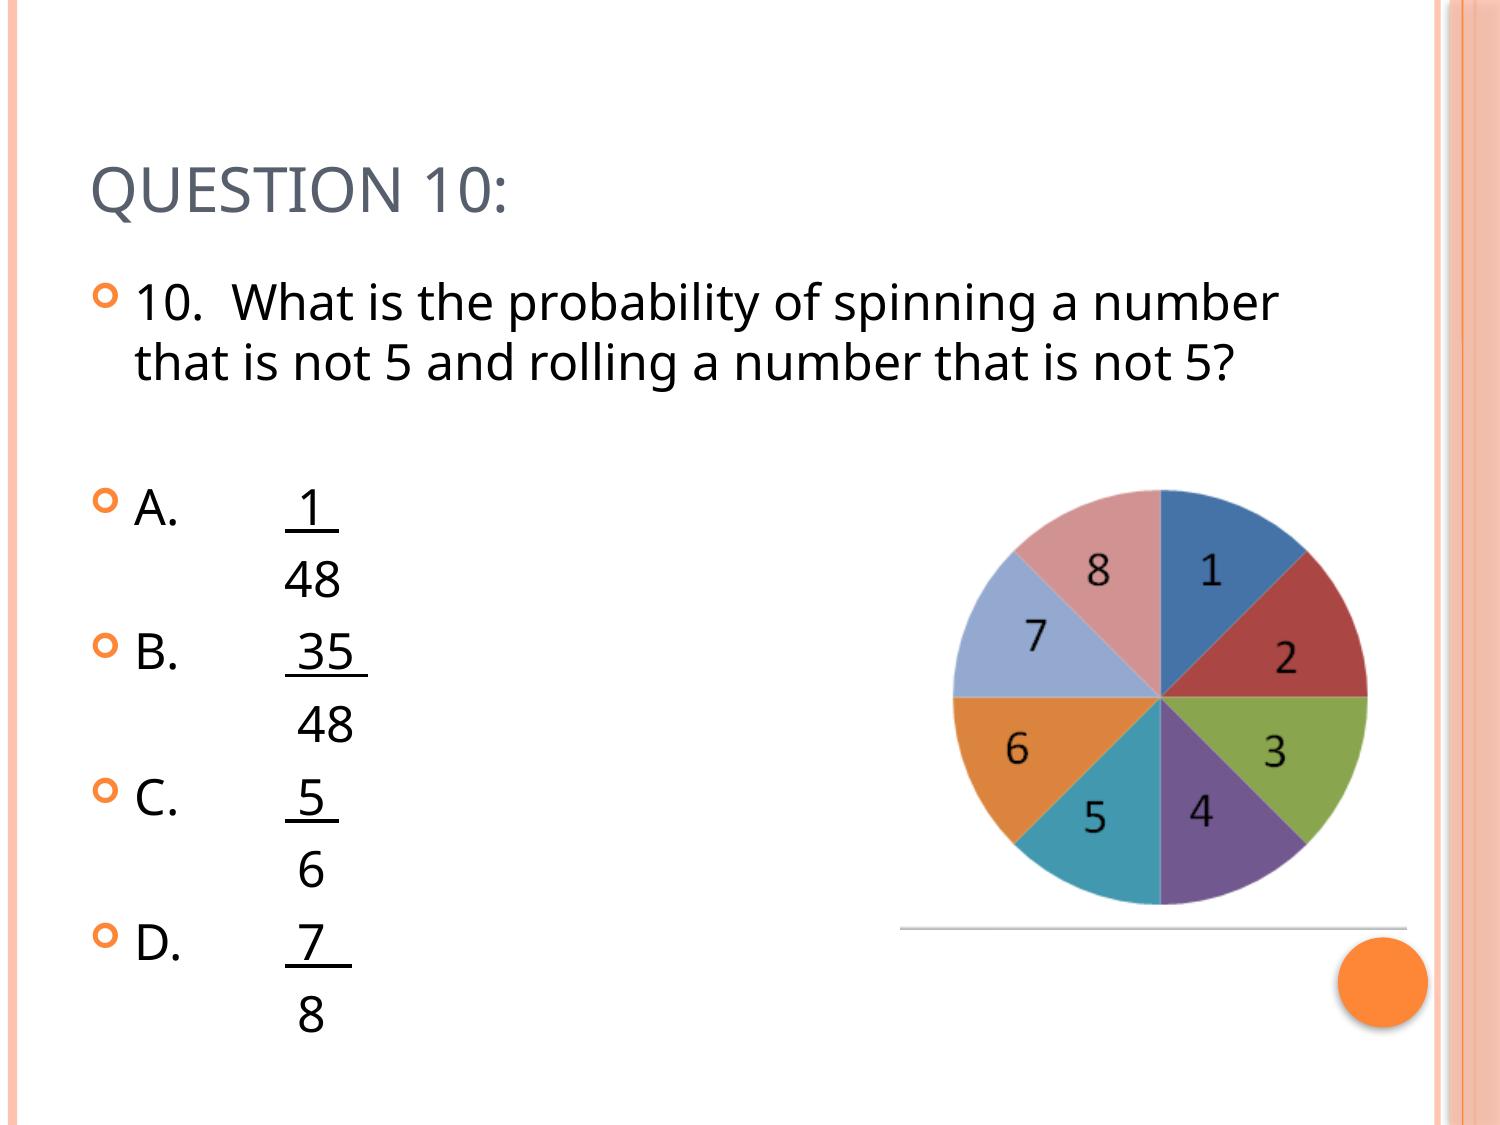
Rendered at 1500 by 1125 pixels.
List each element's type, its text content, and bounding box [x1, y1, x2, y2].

title Question 10: [75, 45, 1300, 233]
list 10. What is the probability of spinning a number that is not 5 and rolling a number that is not 5? A. 1 48 B. 35 48 C. 5 6 D. 7 8 [75, 262, 1300, 1062]
picture [899, 486, 1407, 931]
